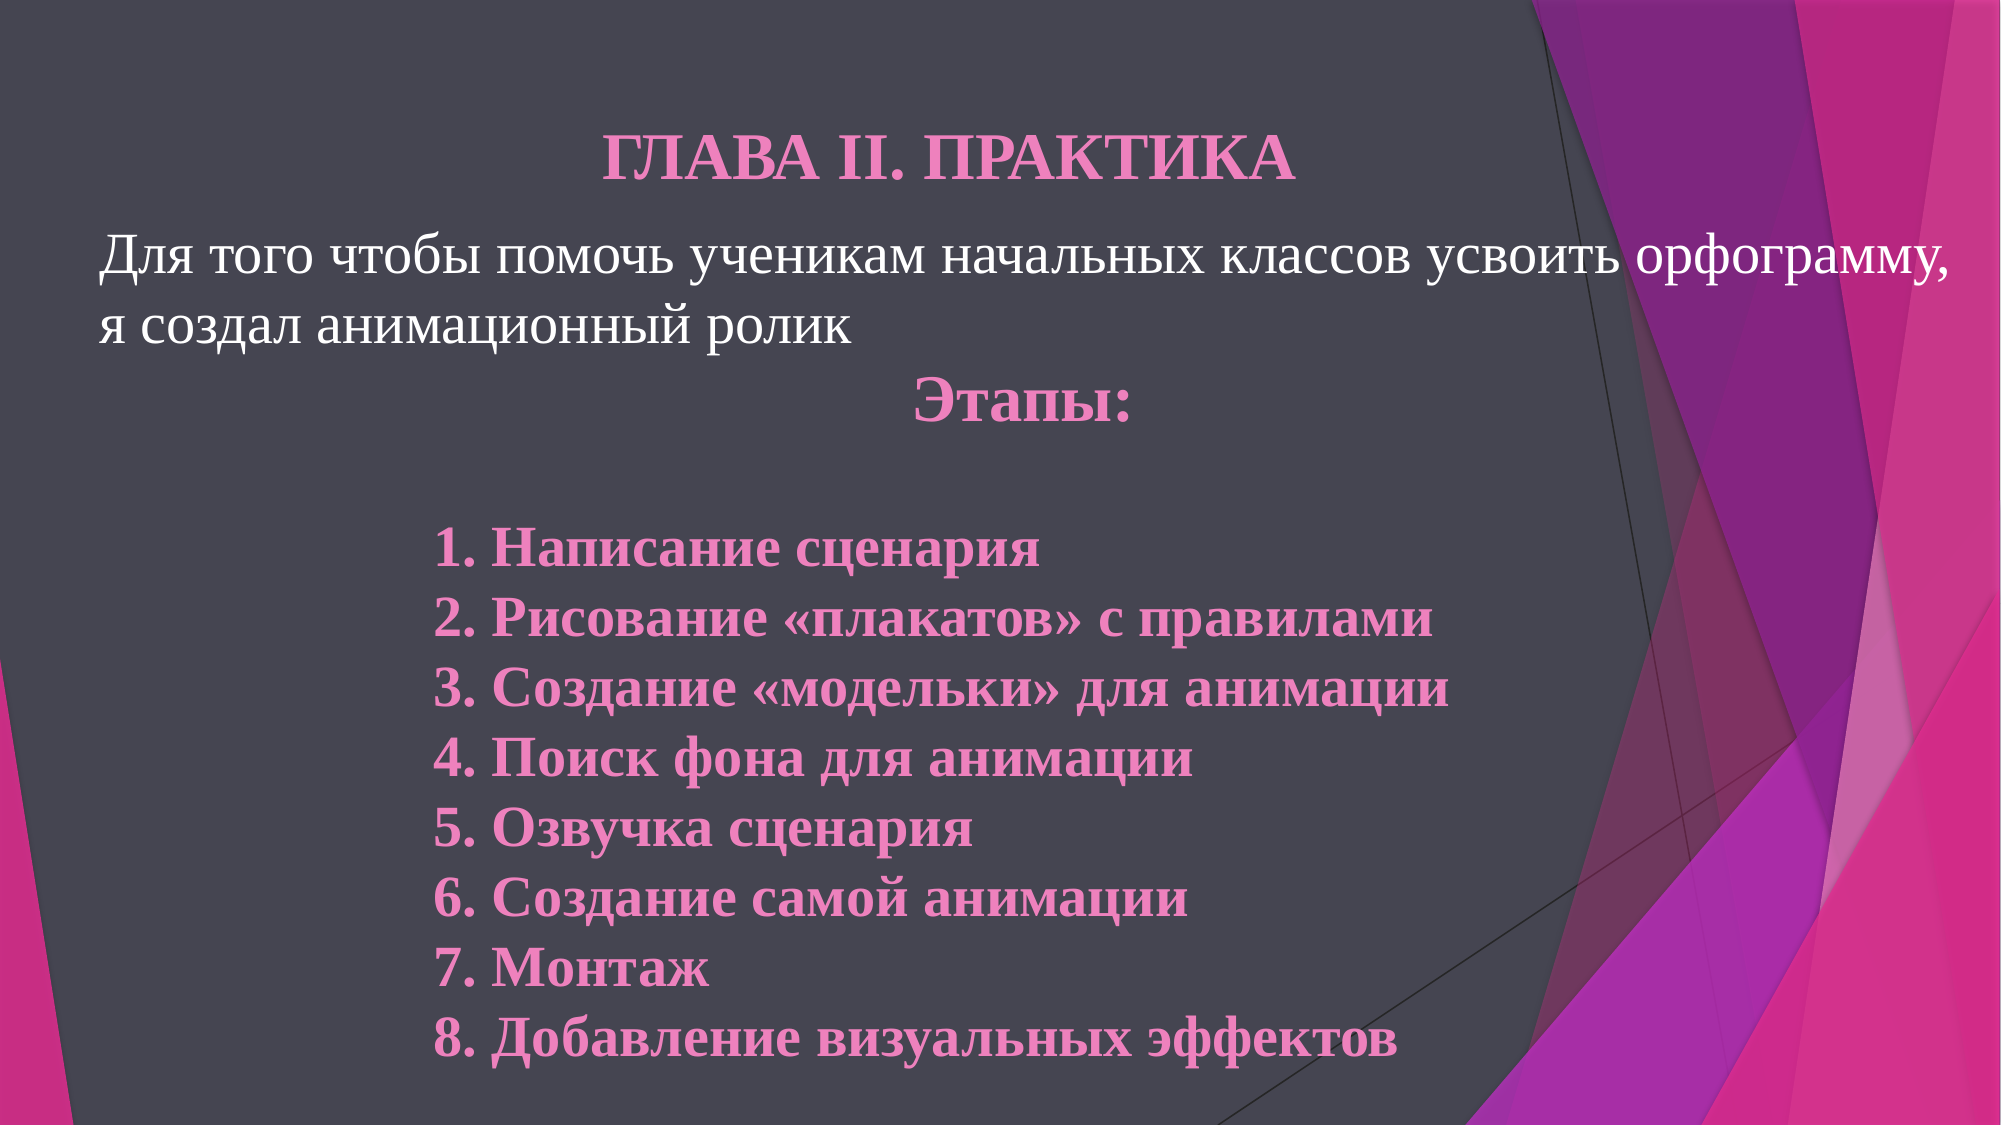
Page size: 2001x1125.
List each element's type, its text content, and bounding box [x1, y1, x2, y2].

text_box 1. Написание сценария 2. Рисование «плакатов» с правилами 3. Создание «модельки» для анимации 4. Поиск фона для анимации 5. Озвучка сценария 6. Создание самой анимации 7. Монтаж 8. Добавление визуальных эффектов [65, 501, 1927, 1125]
text_box Для того чтобы помочь ученикам начальных классов усвоить орфограмму, я создал анимационный ролик Этапы: [84, 207, 2000, 443]
text_box ГЛАВА II. ПРАКТИКА [568, 97, 1548, 202]
